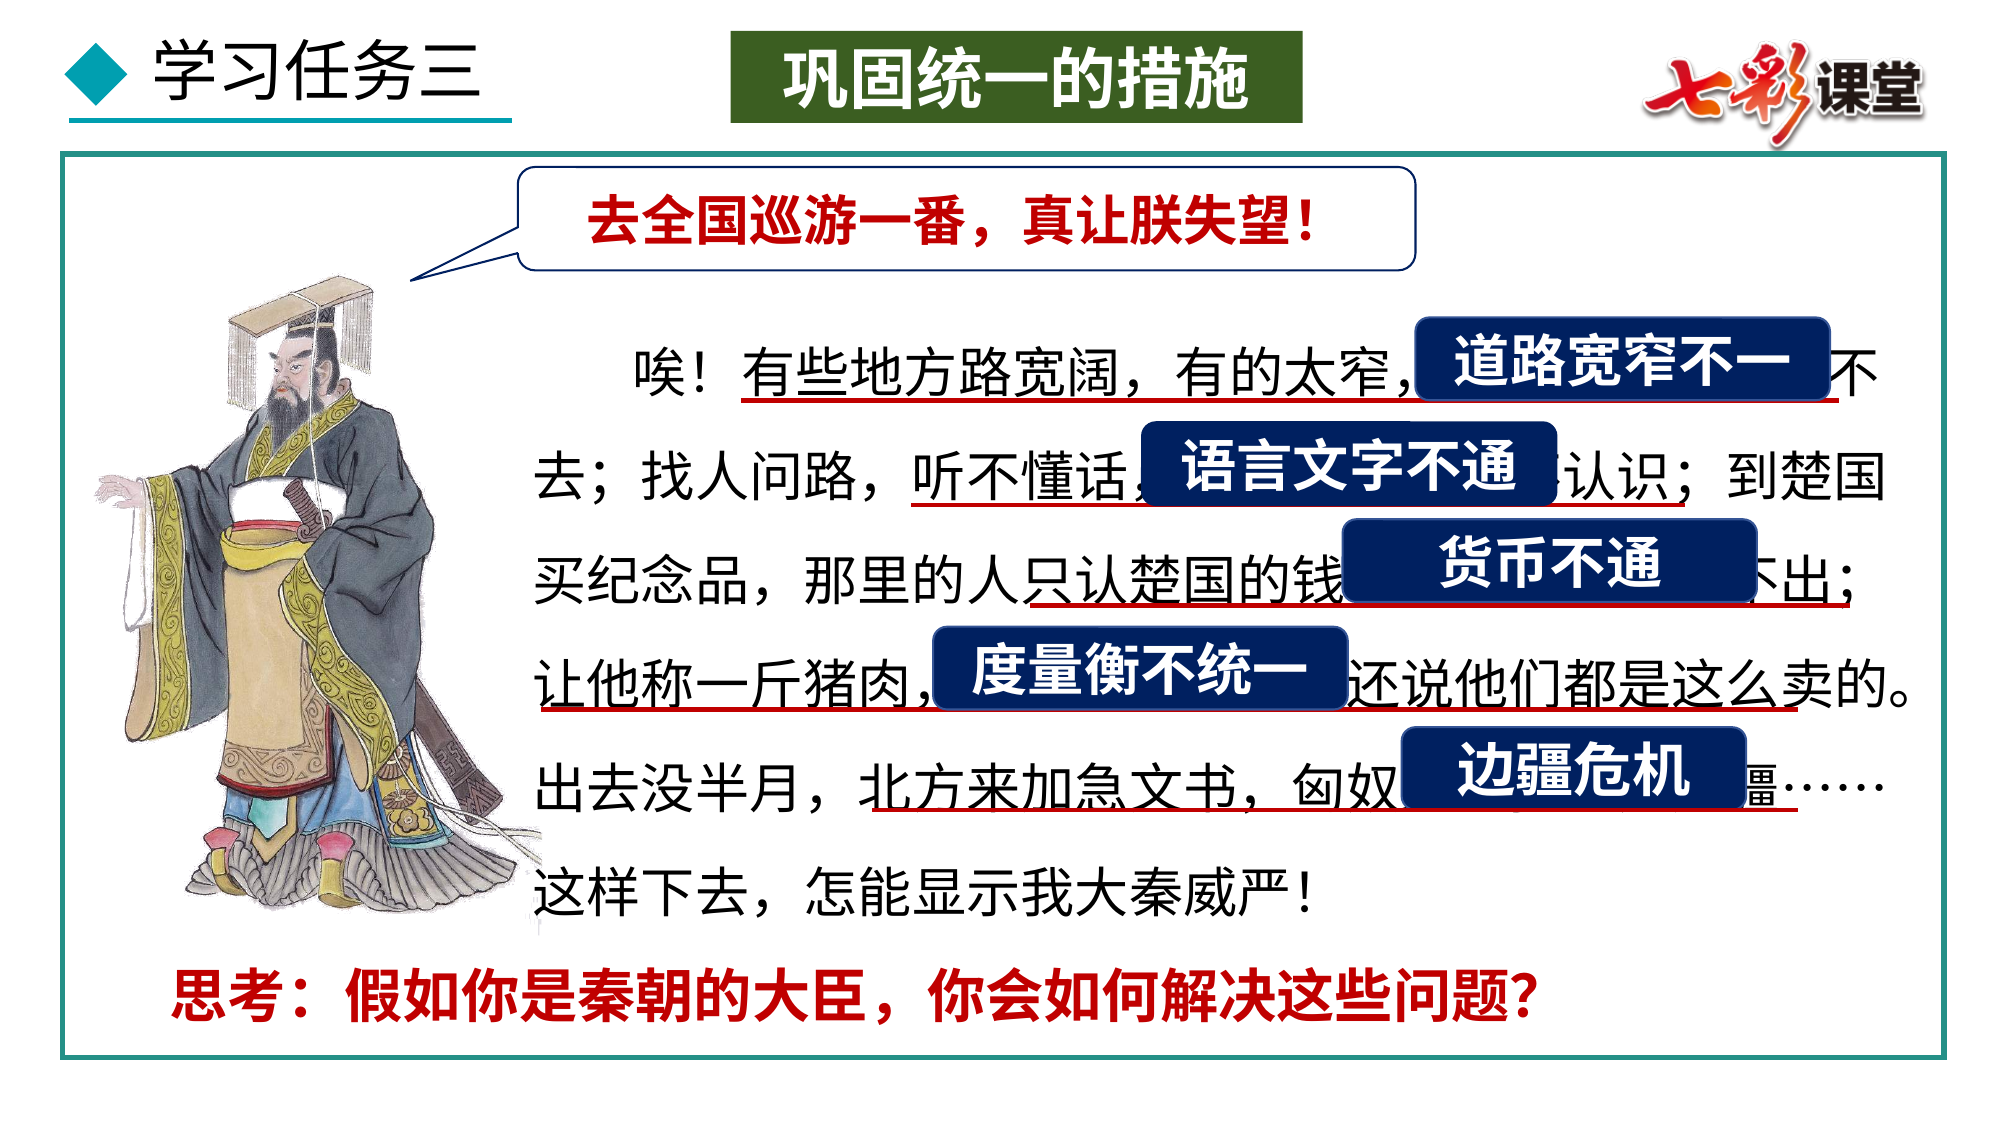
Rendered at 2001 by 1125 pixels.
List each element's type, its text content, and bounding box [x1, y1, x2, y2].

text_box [910, 421, 1686, 506]
picture [50, 238, 543, 937]
text_box 唉！有些地方路宽阔，有的太窄，朕的马车差点过不去；找人问路，听不懂话，写出字，他又不认识；到楚国买纪念品，那里的人只认楚国的钱币，秦国的钱花不出；让他称一斤猪肉，他只给了八两，还说他们都是这么卖的。出去没半月，北方来加急文书，匈奴又进犯北方边疆……这样下去，怎能显示我大秦威严！ [517, 274, 1906, 948]
text_box 巩固统一的措施 [729, 30, 1304, 124]
text_box 思考：假如你是秦朝的大臣，你会如何解决这些问题？ [154, 952, 1879, 1037]
text_box 去全国巡游一番，真让朕失望！ [493, 165, 1417, 272]
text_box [740, 316, 1840, 401]
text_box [540, 626, 1799, 711]
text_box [1029, 518, 1851, 606]
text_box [871, 726, 1799, 811]
picture [1638, 35, 1932, 151]
